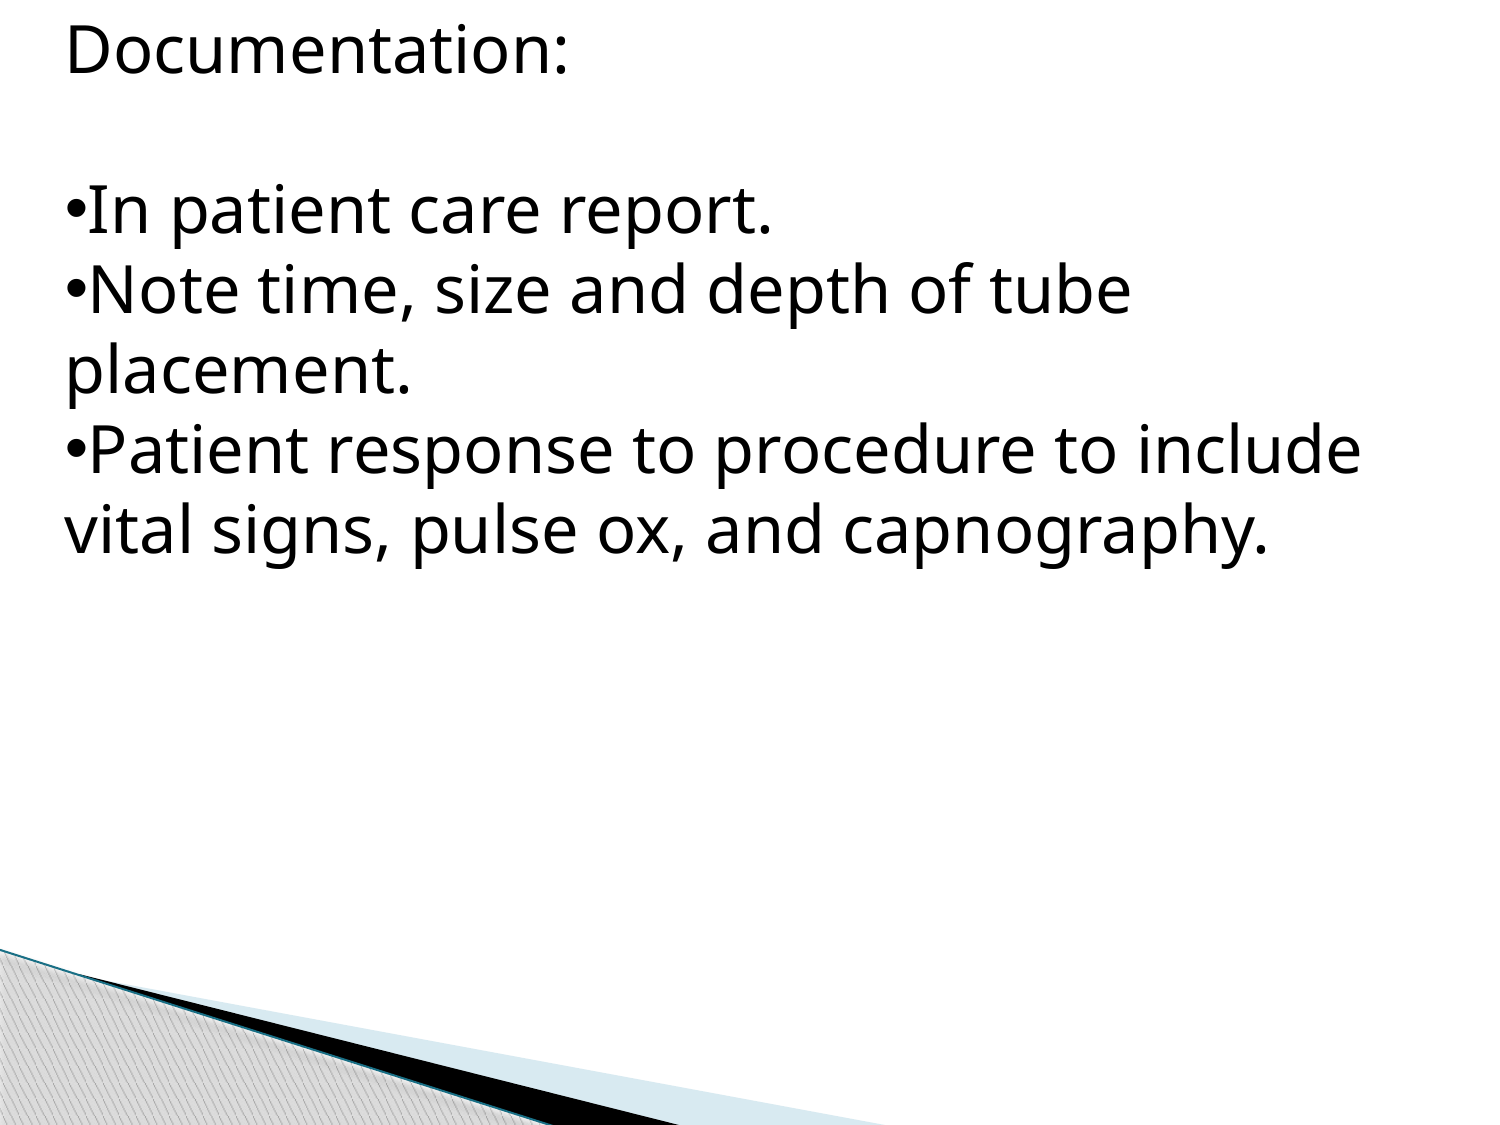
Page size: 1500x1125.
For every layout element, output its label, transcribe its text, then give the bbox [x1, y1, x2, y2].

text_box Documentation: In patient care report. Note time, size and depth of tube placement. Patient response to procedure to include vital signs, pulse ox, and capnography. [50, 0, 1450, 575]
